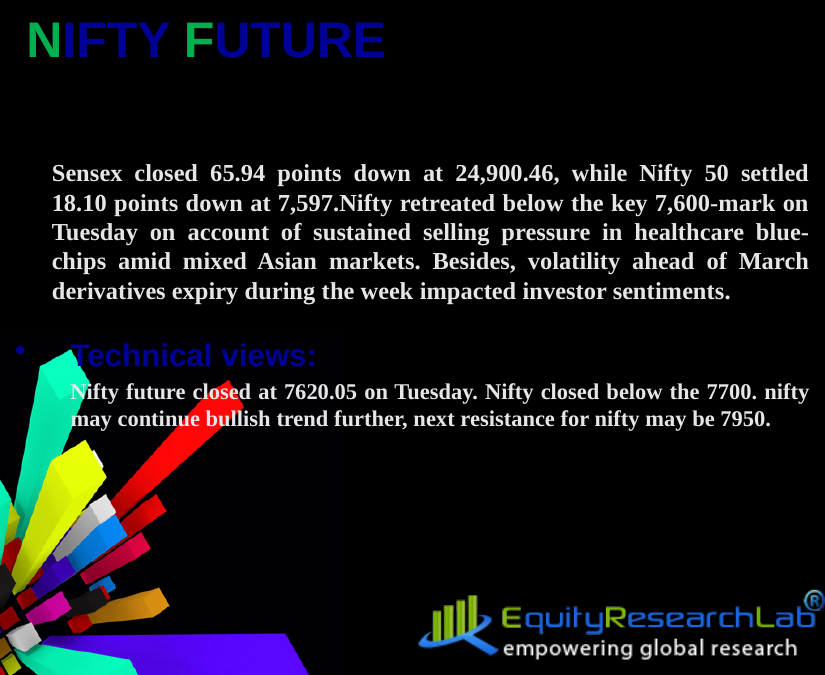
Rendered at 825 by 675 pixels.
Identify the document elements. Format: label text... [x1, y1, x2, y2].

title NIFTY FUTURE [0, 0, 413, 75]
text_box Sensex closed 65.94 points down at 24,900.46, while Nifty 50 settled 18.10 points down at 7,597.Nifty retreated below the key 7,600-mark on Tuesday on account of sustained selling pressure in healthcare blue-chips amid mixed Asian markets. Besides, volatility ahead of March derivatives expiry during the week impacted investor sentiments. Technical views: Nifty future closed at 7620.05 on Tuesday. Nifty closed below the 7700. nifty may continue bullish trend further, next resistance for nifty may be 7950. [0, 150, 825, 445]
picture [412, 586, 825, 675]
picture [0, 445, 341, 675]
